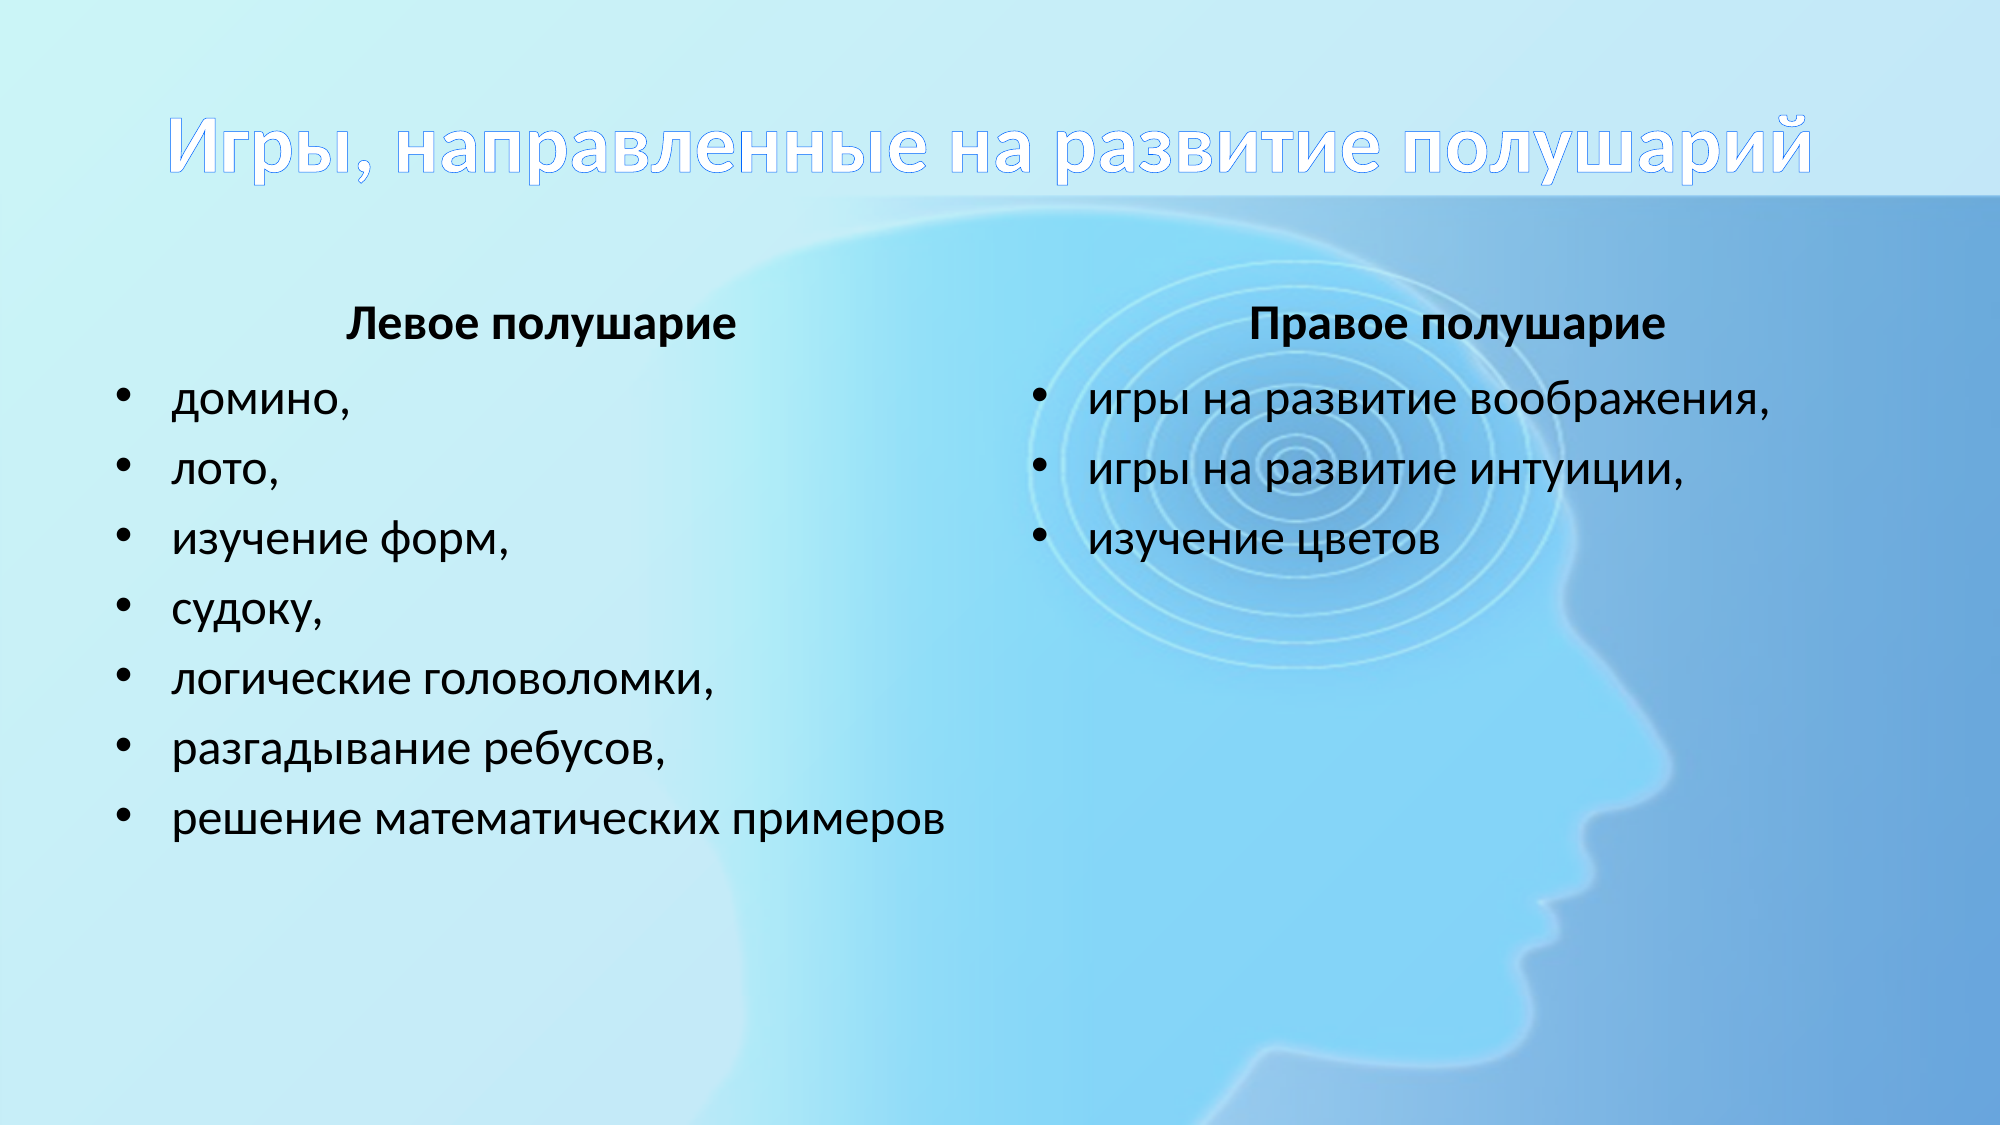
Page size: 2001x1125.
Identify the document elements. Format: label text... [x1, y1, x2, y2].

picture [0, 0, 2000, 1125]
title Игры, направленные на развитие полушарий [99, 45, 1900, 233]
list игры на развитие воображения, игры на развитие интуиции, изучение цветов [1015, 356, 1900, 1005]
list Левое полушарие [99, 251, 984, 356]
list Правое полушарие [1015, 251, 1900, 356]
list домино, лото, изучение форм, судоку, логические головоломки, разгадывание ребусов, решение математических примеров [99, 356, 984, 1005]
